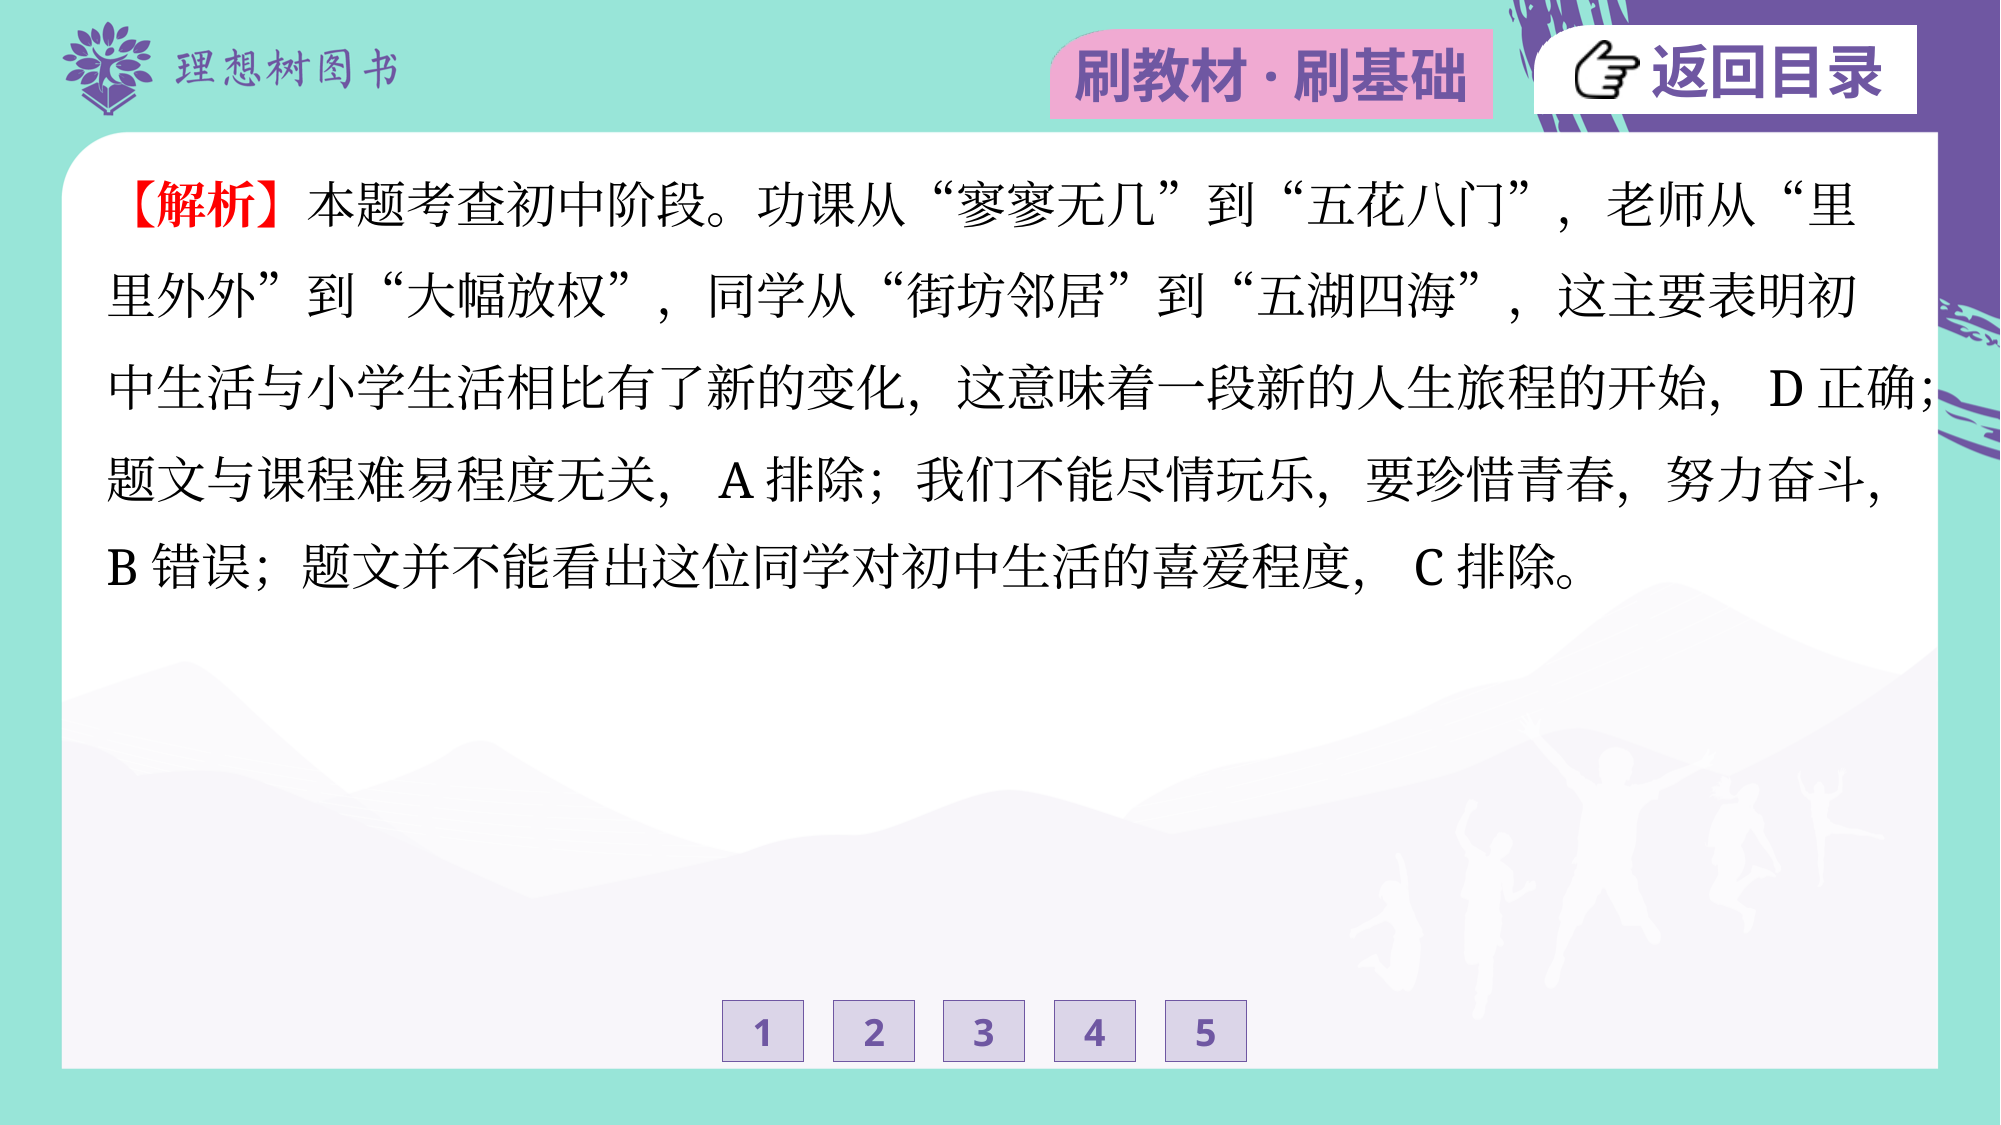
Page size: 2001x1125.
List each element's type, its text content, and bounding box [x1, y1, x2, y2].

picture [0, 0, 2000, 1125]
text_box 【解析】本题考查初中阶段。功课从“寥寥无几”到“五花八门”，老师从“里 里外外”到“大幅放权”，同学从“街坊邻居”到“五湖四海”，这主要表明初 中生活与小学生活相比有了新的变化，这意味着一段新的人生旅程的开始，D正确； 题文与课程难易程度无关，A排除；我们不能尽情玩乐，要珍惜青春，努力奋斗， B错误；题文并不能看出这位同学对初中生活的喜爱程度，C排除。 [106, 141, 1895, 587]
